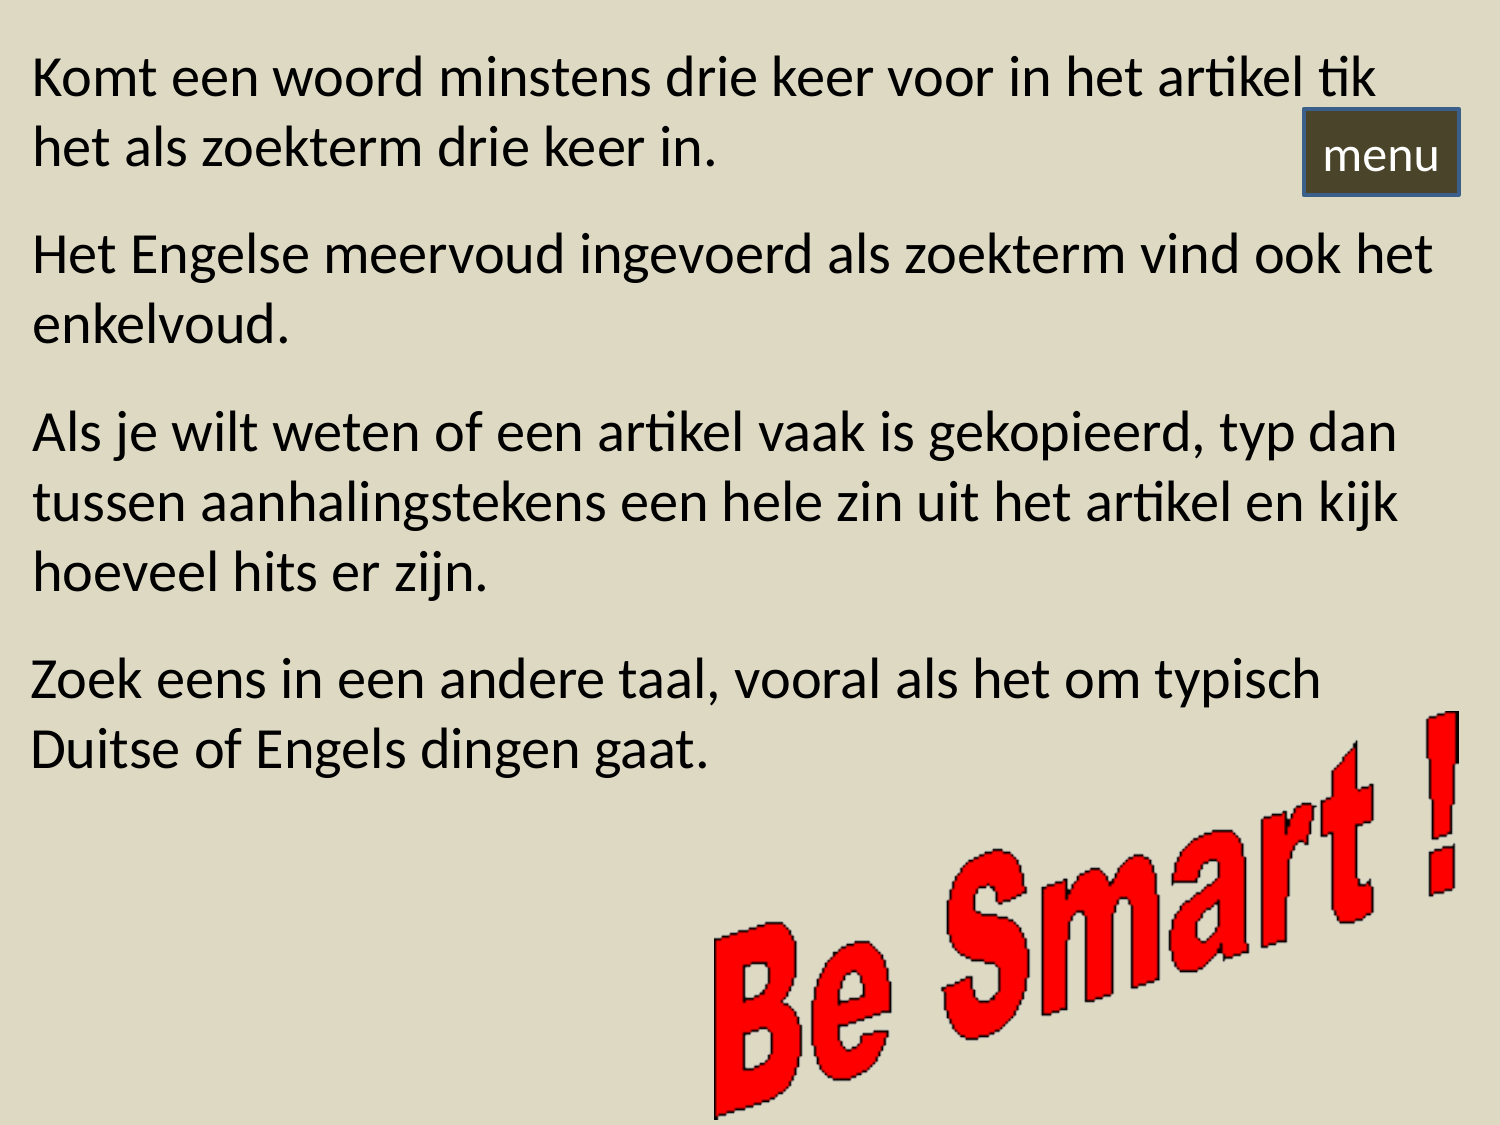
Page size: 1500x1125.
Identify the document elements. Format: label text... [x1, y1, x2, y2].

picture [714, 710, 1459, 1121]
text_box Het Engelse meervoud ingevoerd als zoekterm vind ook het enkelvoud. [17, 208, 1483, 363]
text_box Als je wilt weten of een artikel vaak is gekopieerd, typ dan tussen aanhalingstekens een hele zin uit het artikel en kijk hoeveel hits er zijn. [17, 385, 1483, 610]
text_box menu [1302, 107, 1461, 197]
text_box Zoek eens in een andere taal, vooral als het om typisch Duitse of Engels dingen gaat. [15, 633, 1481, 788]
text_box Komt een woord minstens drie keer voor in het artikel tik het als zoekterm drie keer in. [17, 30, 1483, 186]
